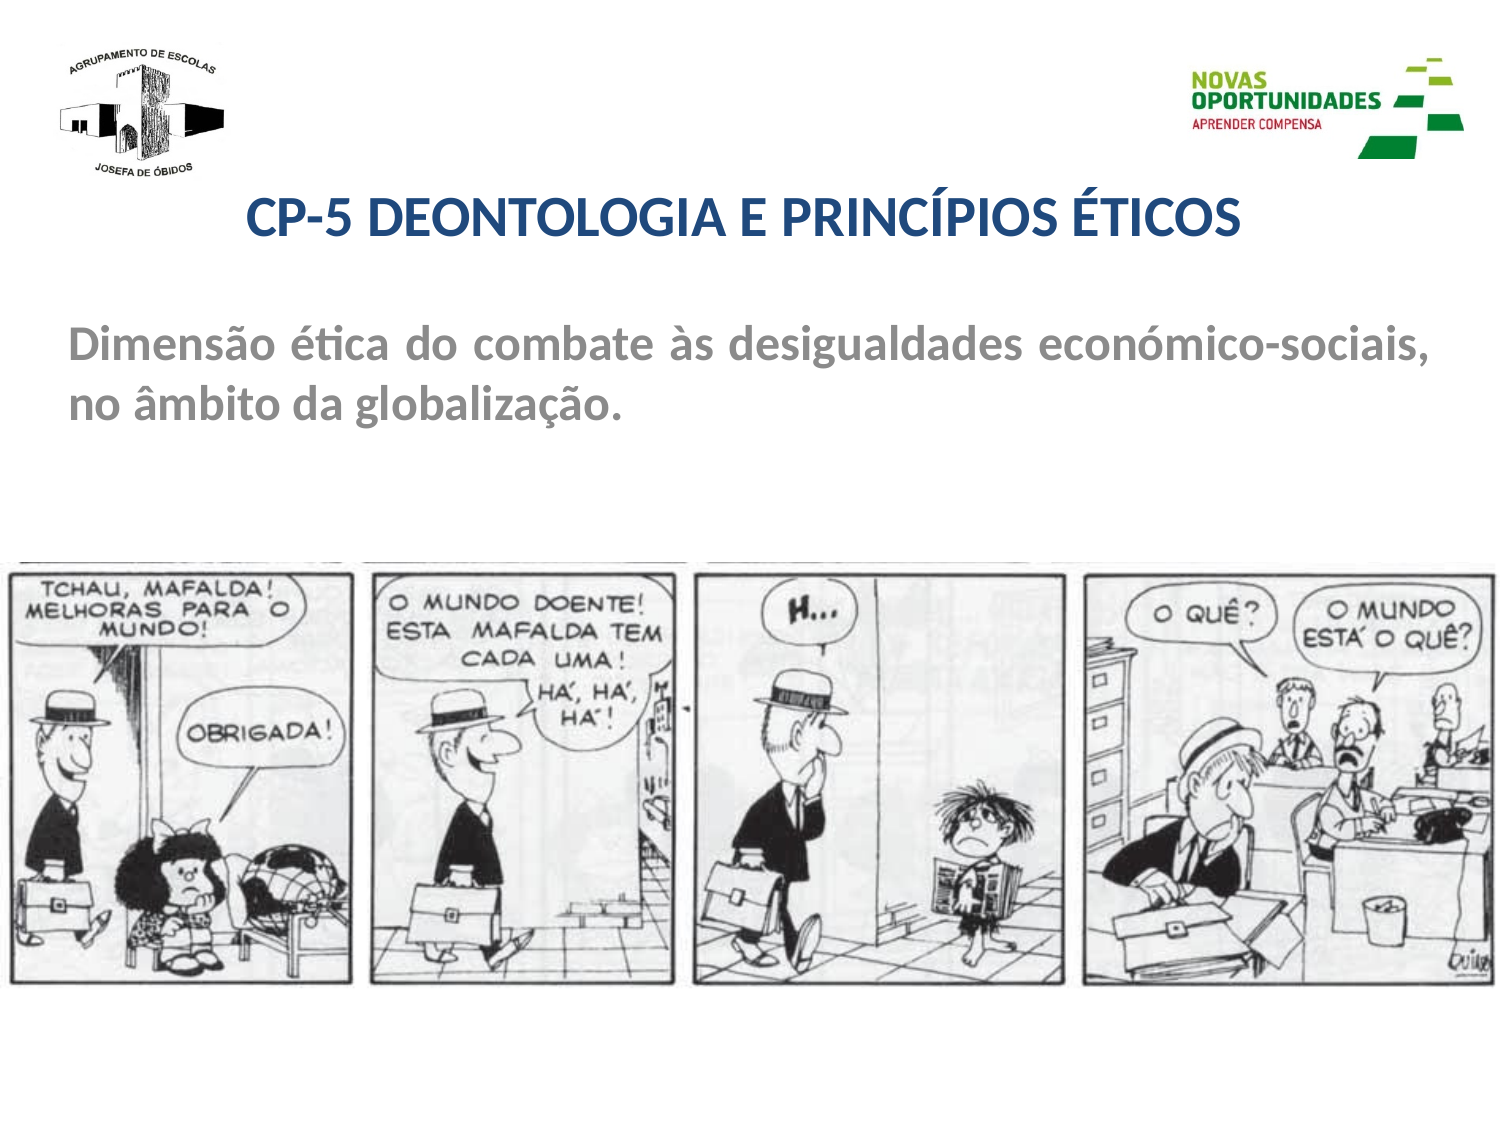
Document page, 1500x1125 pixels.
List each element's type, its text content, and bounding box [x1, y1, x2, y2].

picture [0, 562, 1500, 993]
picture [1186, 54, 1464, 160]
title CP-5 DEONTOLOGIA E PRINCÍPIOS ÉTICOS [29, 42, 1459, 315]
subtitle Dimensão ética do combate às desigualdades económico-sociais, no âmbito da globalização. [53, 302, 1447, 560]
picture [52, 42, 231, 183]
